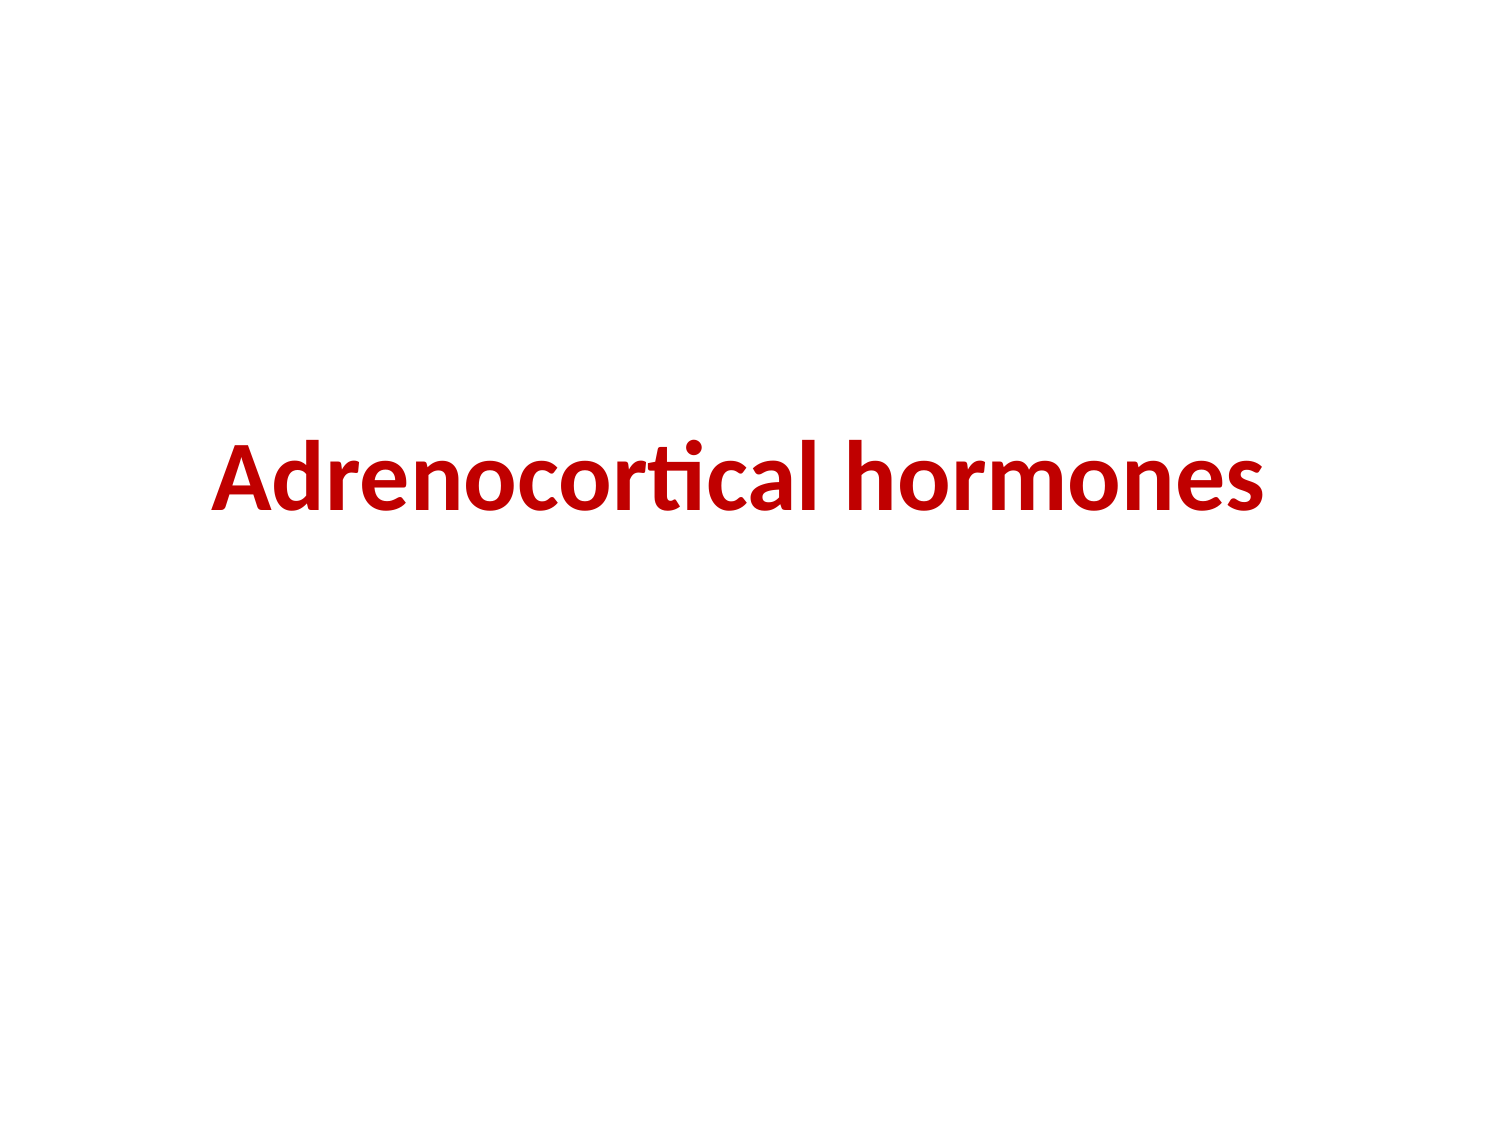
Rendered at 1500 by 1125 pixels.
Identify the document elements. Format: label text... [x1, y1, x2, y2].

title Adrenocortical hormones [112, 349, 1388, 591]
